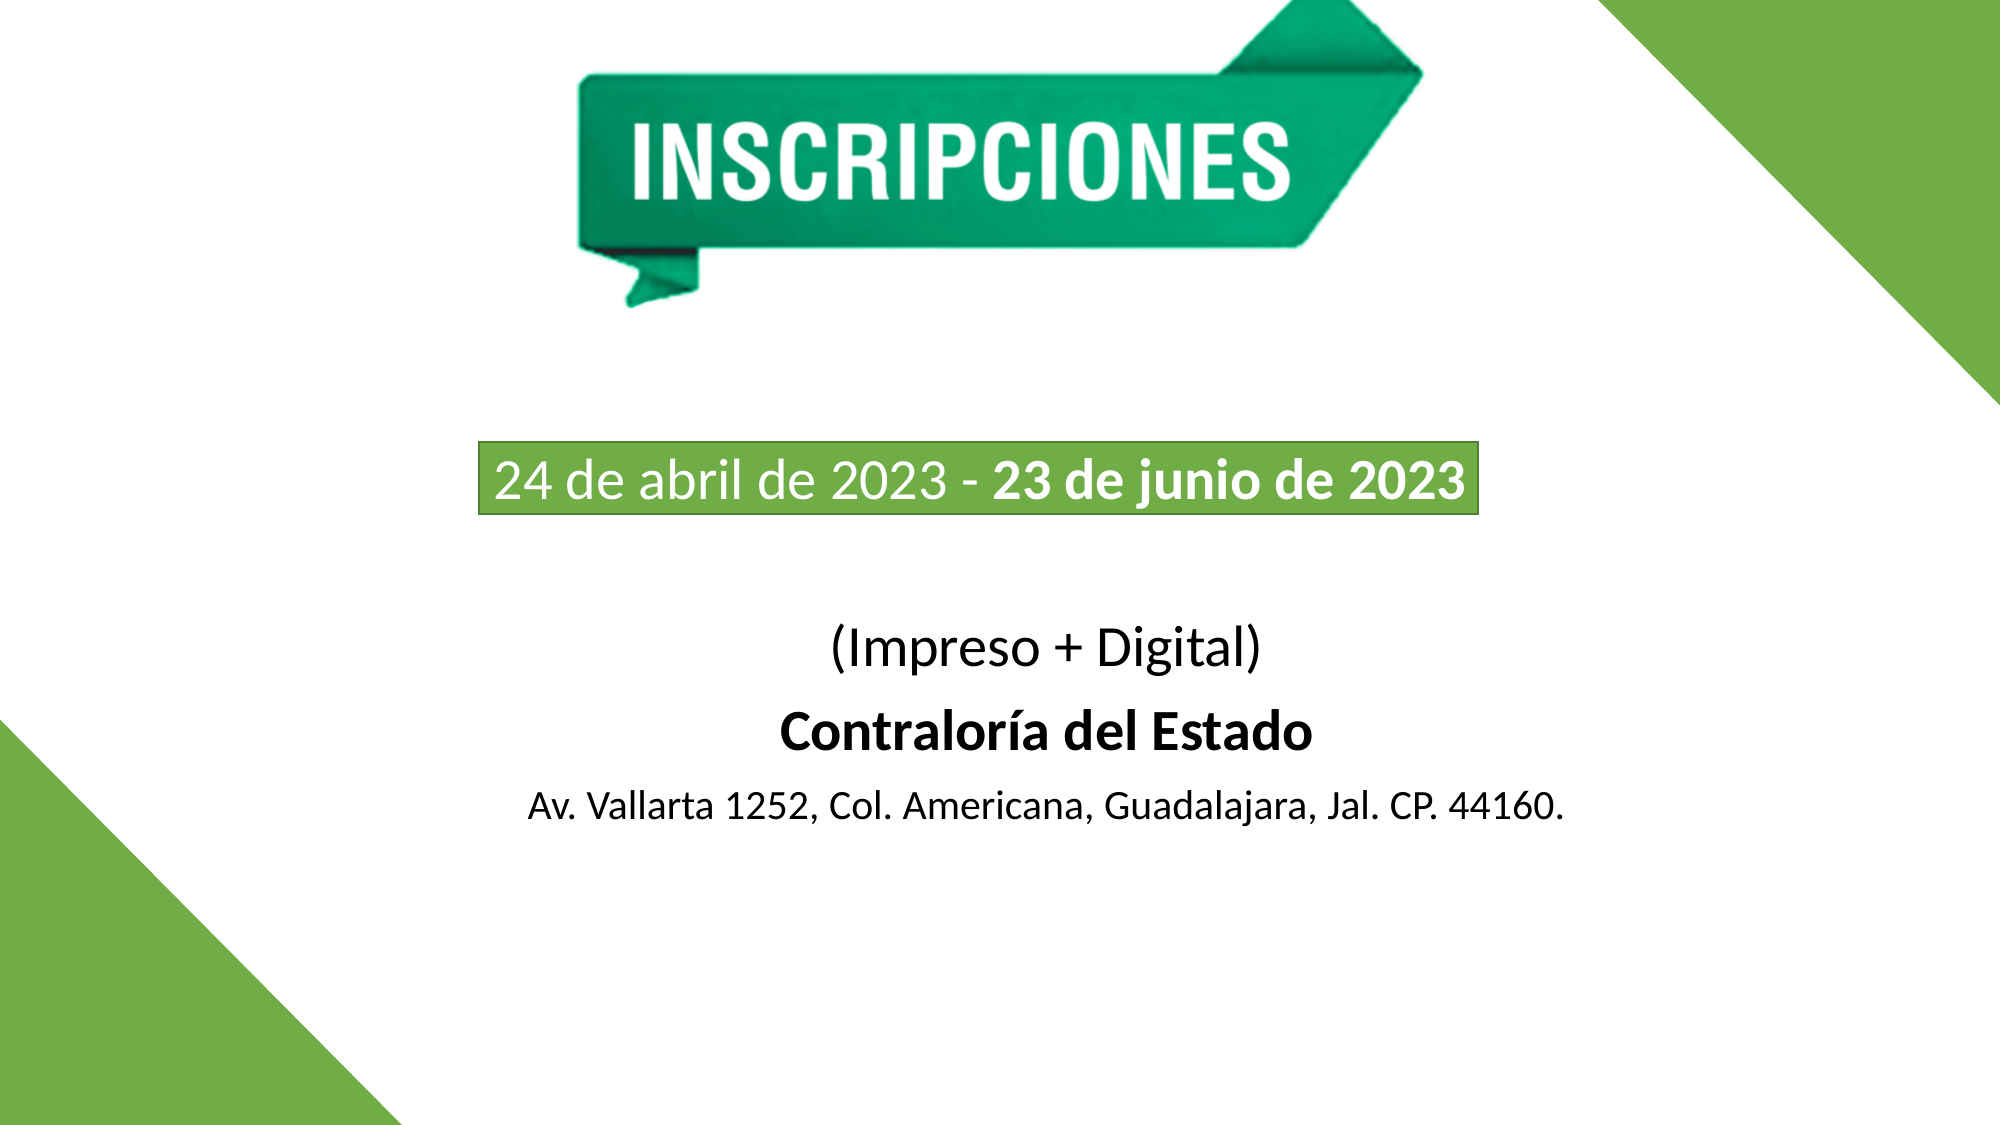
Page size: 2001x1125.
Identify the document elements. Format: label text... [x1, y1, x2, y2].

picture [565, 0, 1435, 348]
list 24 de abril de 2023 - 23 de junio de 2023 (Impreso + Digital) Contraloría del Estado Av. Vallarta 1252, Col. Americana, Guadalajara, Jal. CP. 44160. [479, 441, 1615, 940]
text_box [1598, 0, 2000, 406]
text_box [0, 719, 402, 1125]
